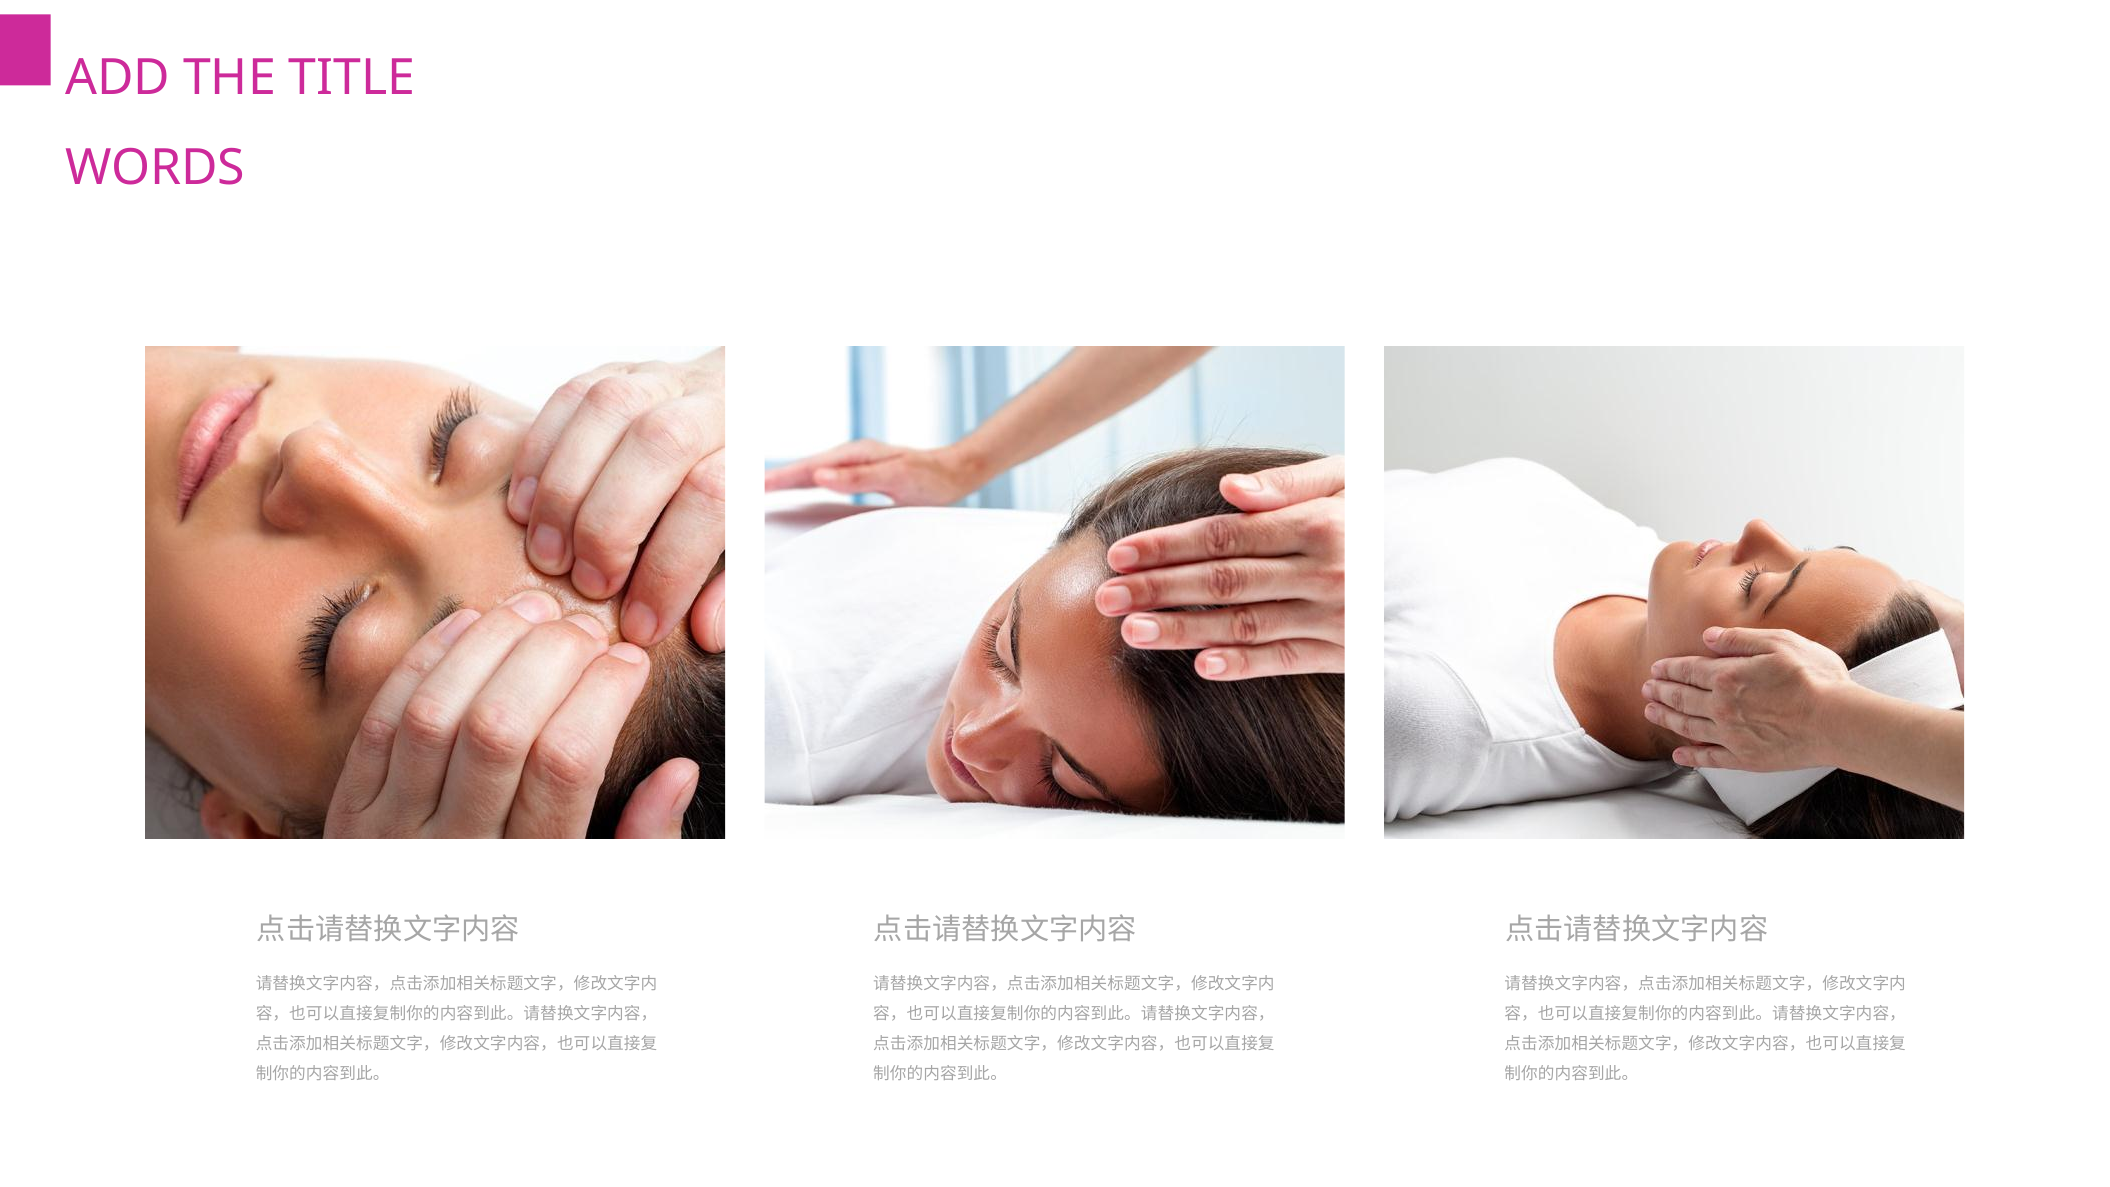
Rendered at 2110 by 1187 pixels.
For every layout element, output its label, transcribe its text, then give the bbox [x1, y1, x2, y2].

text_box 请替换文字内容，点击添加相关标题文字，修改文字内容，也可以直接复制你的内容到此。请替换文字内容，点击添加相关标题文字，修改文字内容，也可以直接复制你的内容到此。 [1488, 954, 1933, 1091]
text_box 点击请替换文字内容 [1488, 902, 1785, 954]
text_box [764, 346, 1346, 840]
text_box [144, 346, 726, 840]
text_box [1383, 346, 1965, 840]
text_box 请替换文字内容，点击添加相关标题文字，修改文字内容，也可以直接复制你的内容到此。请替换文字内容，点击添加相关标题文字，修改文字内容，也可以直接复制你的内容到此。 [856, 954, 1302, 1091]
text_box 点击请替换文字内容 [240, 902, 537, 954]
text_box 点击请替换文字内容 [857, 902, 1154, 954]
text_box 请替换文字内容，点击添加相关标题文字，修改文字内容，也可以直接复制你的内容到此。请替换文字内容，点击添加相关标题文字，修改文字内容，也可以直接复制你的内容到此。 [239, 954, 685, 1091]
text_box ADD THE TITLE WORDS [50, 7, 583, 202]
